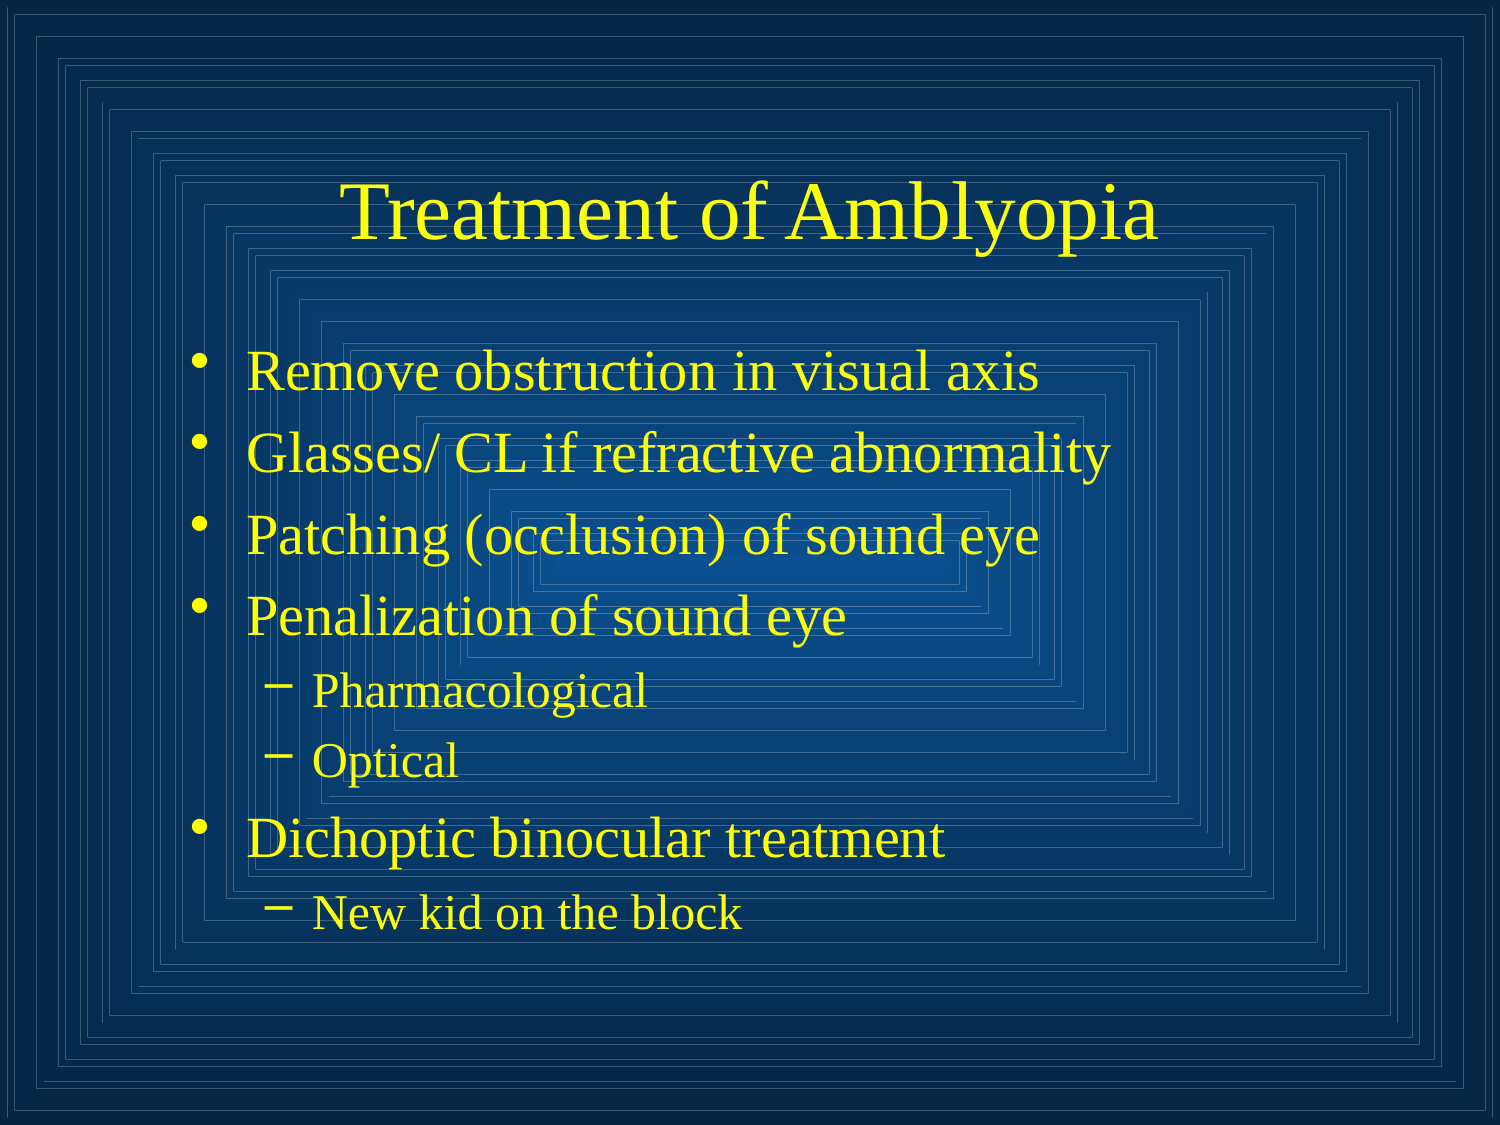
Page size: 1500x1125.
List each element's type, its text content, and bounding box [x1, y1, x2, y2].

title Treatment of Amblyopia [75, 112, 1425, 300]
list Remove obstruction in visual axis Glasses/ CL if refractive abnormality Patching (occlusion) of sound eye Penalization of sound eye Pharmacological Optical Dichoptic binocular treatment New kid on the block [174, 324, 1388, 1088]
